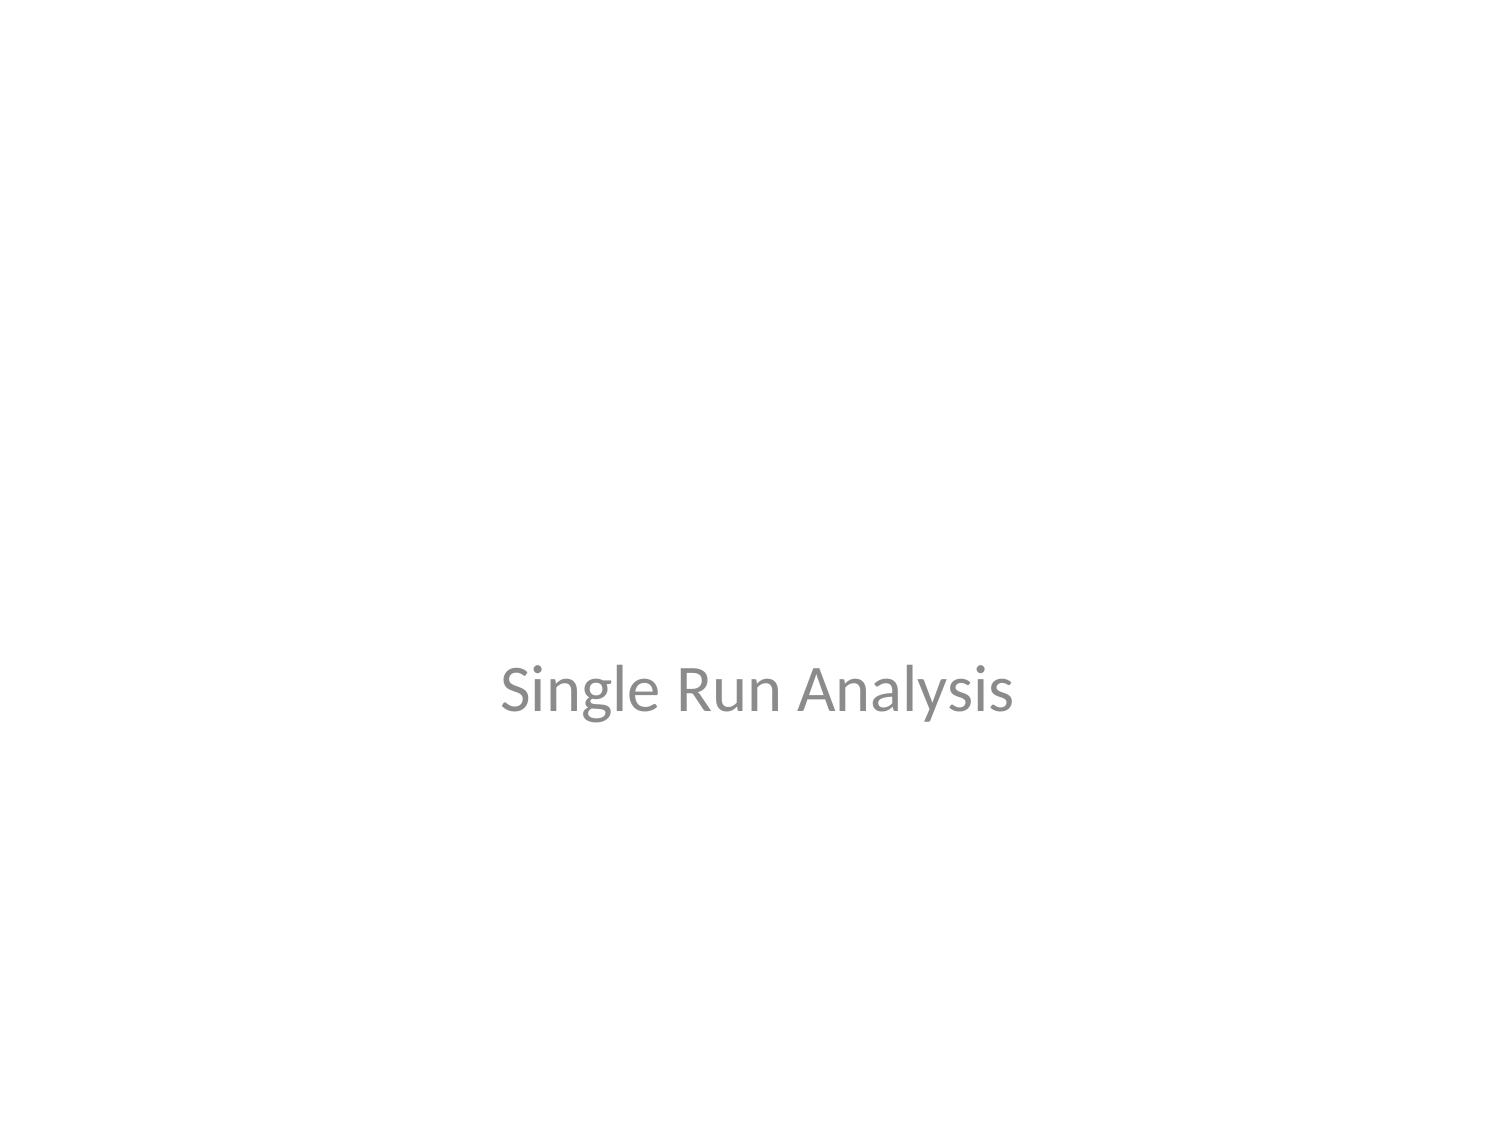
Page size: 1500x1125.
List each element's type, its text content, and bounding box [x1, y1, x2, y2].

subtitle Single Run Analysis [225, 637, 1275, 925]
